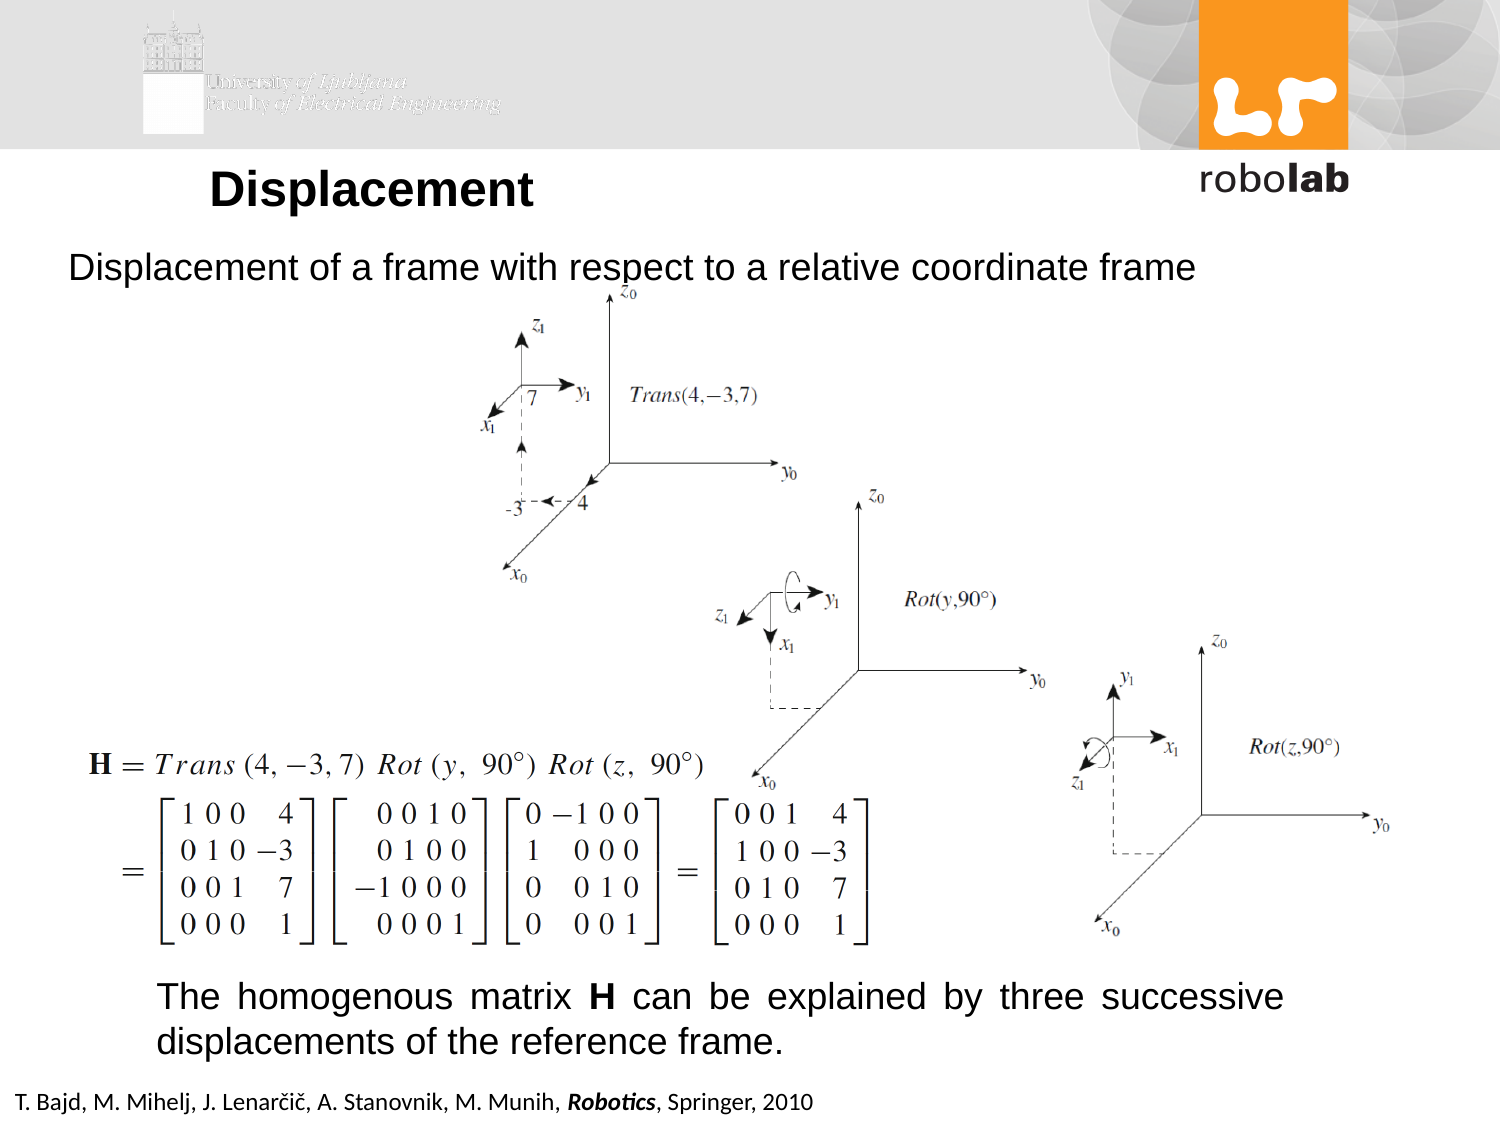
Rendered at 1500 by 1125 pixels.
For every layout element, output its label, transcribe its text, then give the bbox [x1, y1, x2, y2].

list Displacement of a frame with respect to a relative coordinate frame [53, 234, 1227, 304]
picture [998, 0, 1500, 196]
text_box Displacement [194, 148, 1062, 224]
picture [478, 283, 1395, 941]
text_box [88, 751, 881, 951]
text_box The homogenous matrix H can be explained by three successive displacements of the reference frame. [141, 964, 1300, 1070]
picture [143, 10, 501, 134]
